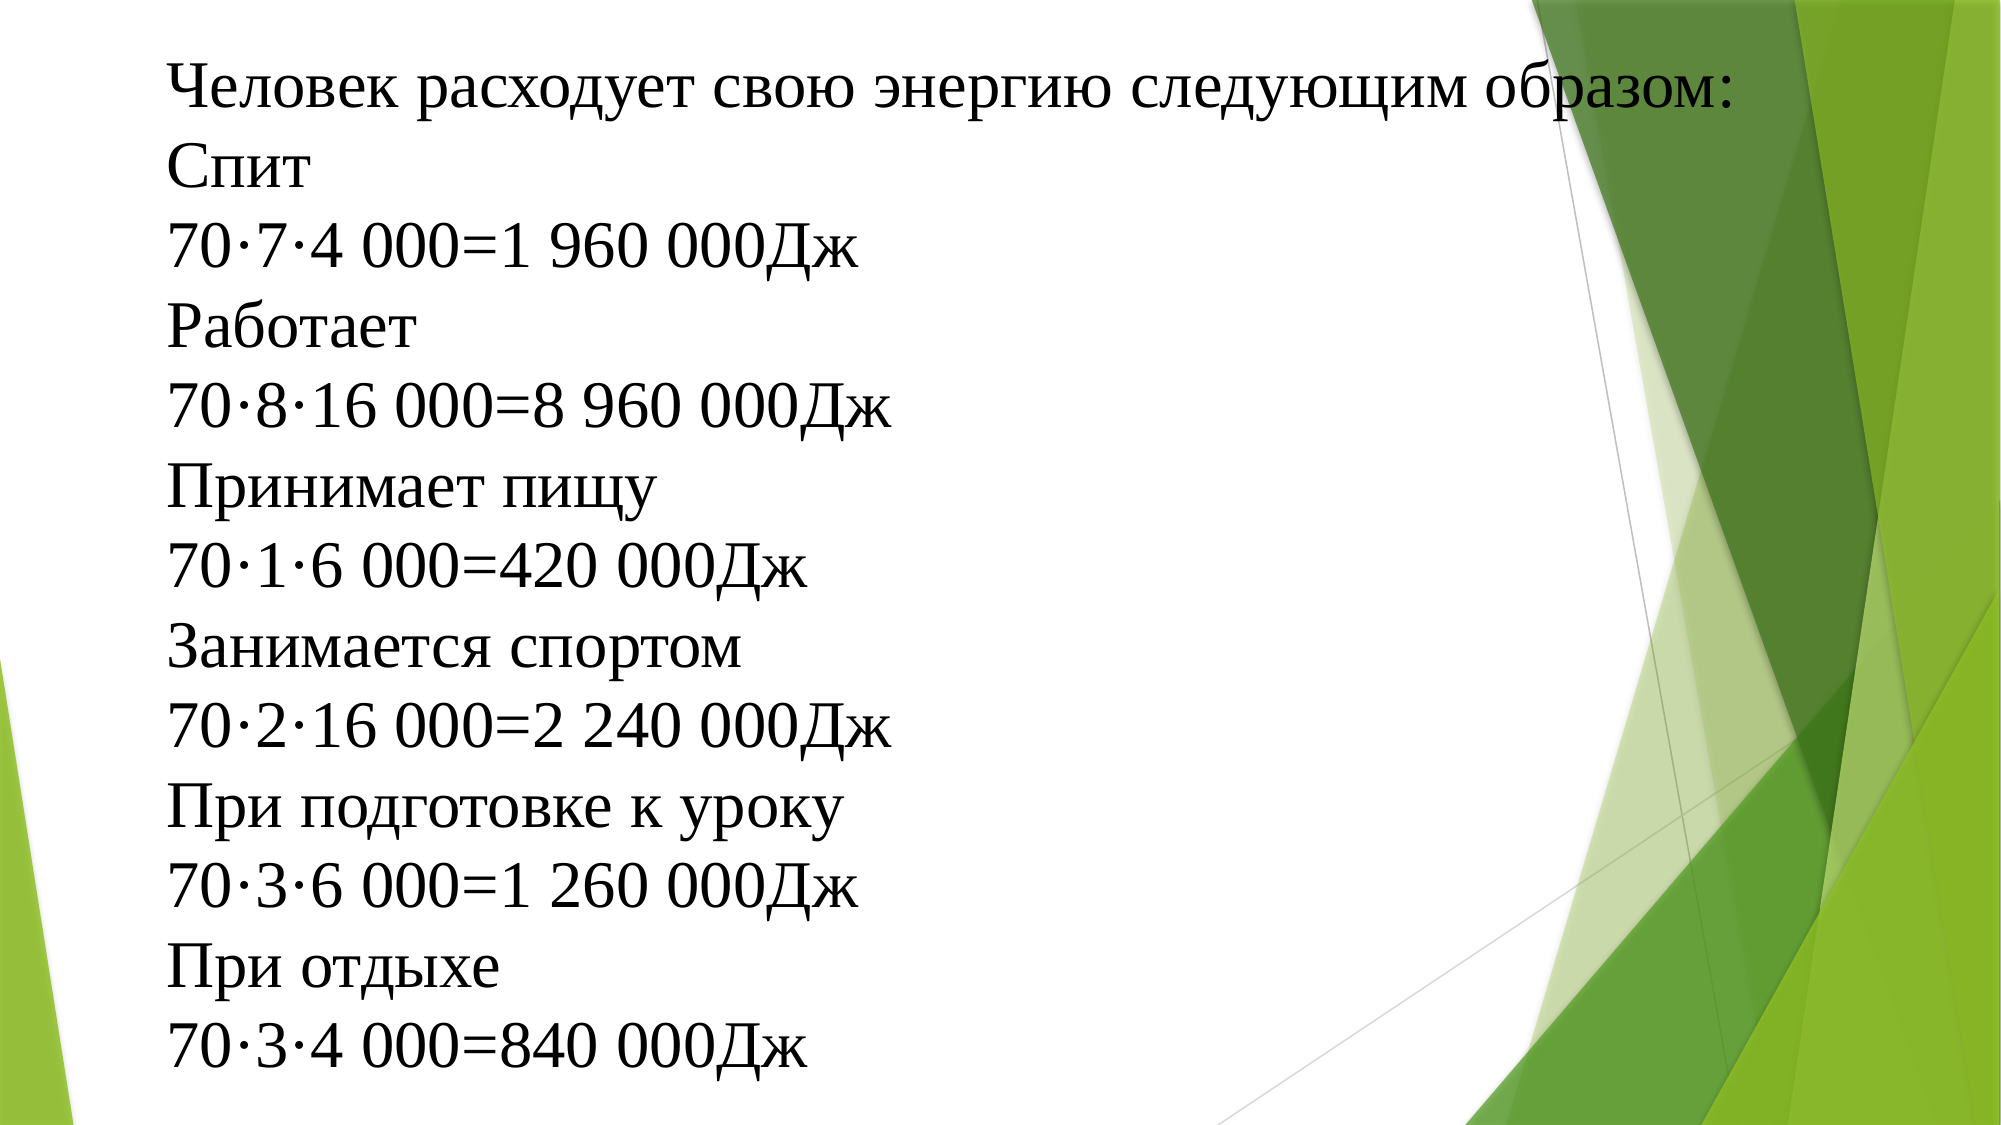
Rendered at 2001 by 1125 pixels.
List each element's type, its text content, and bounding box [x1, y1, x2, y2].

text_box Человек расходует свою энергию следующим образом: Спит 70·7·4 000=1 960 000Дж Работает 70·8·16 000=8 960 000Дж Принимает пищу 70·1·6 000=420 000Дж Занимается спортом 70·2·16 000=2 240 000Дж При подготовке к уроку 70·3·6 000=1 260 000Дж При отдыхе 70·3·4 000=840 000Дж [151, 33, 1751, 1088]
